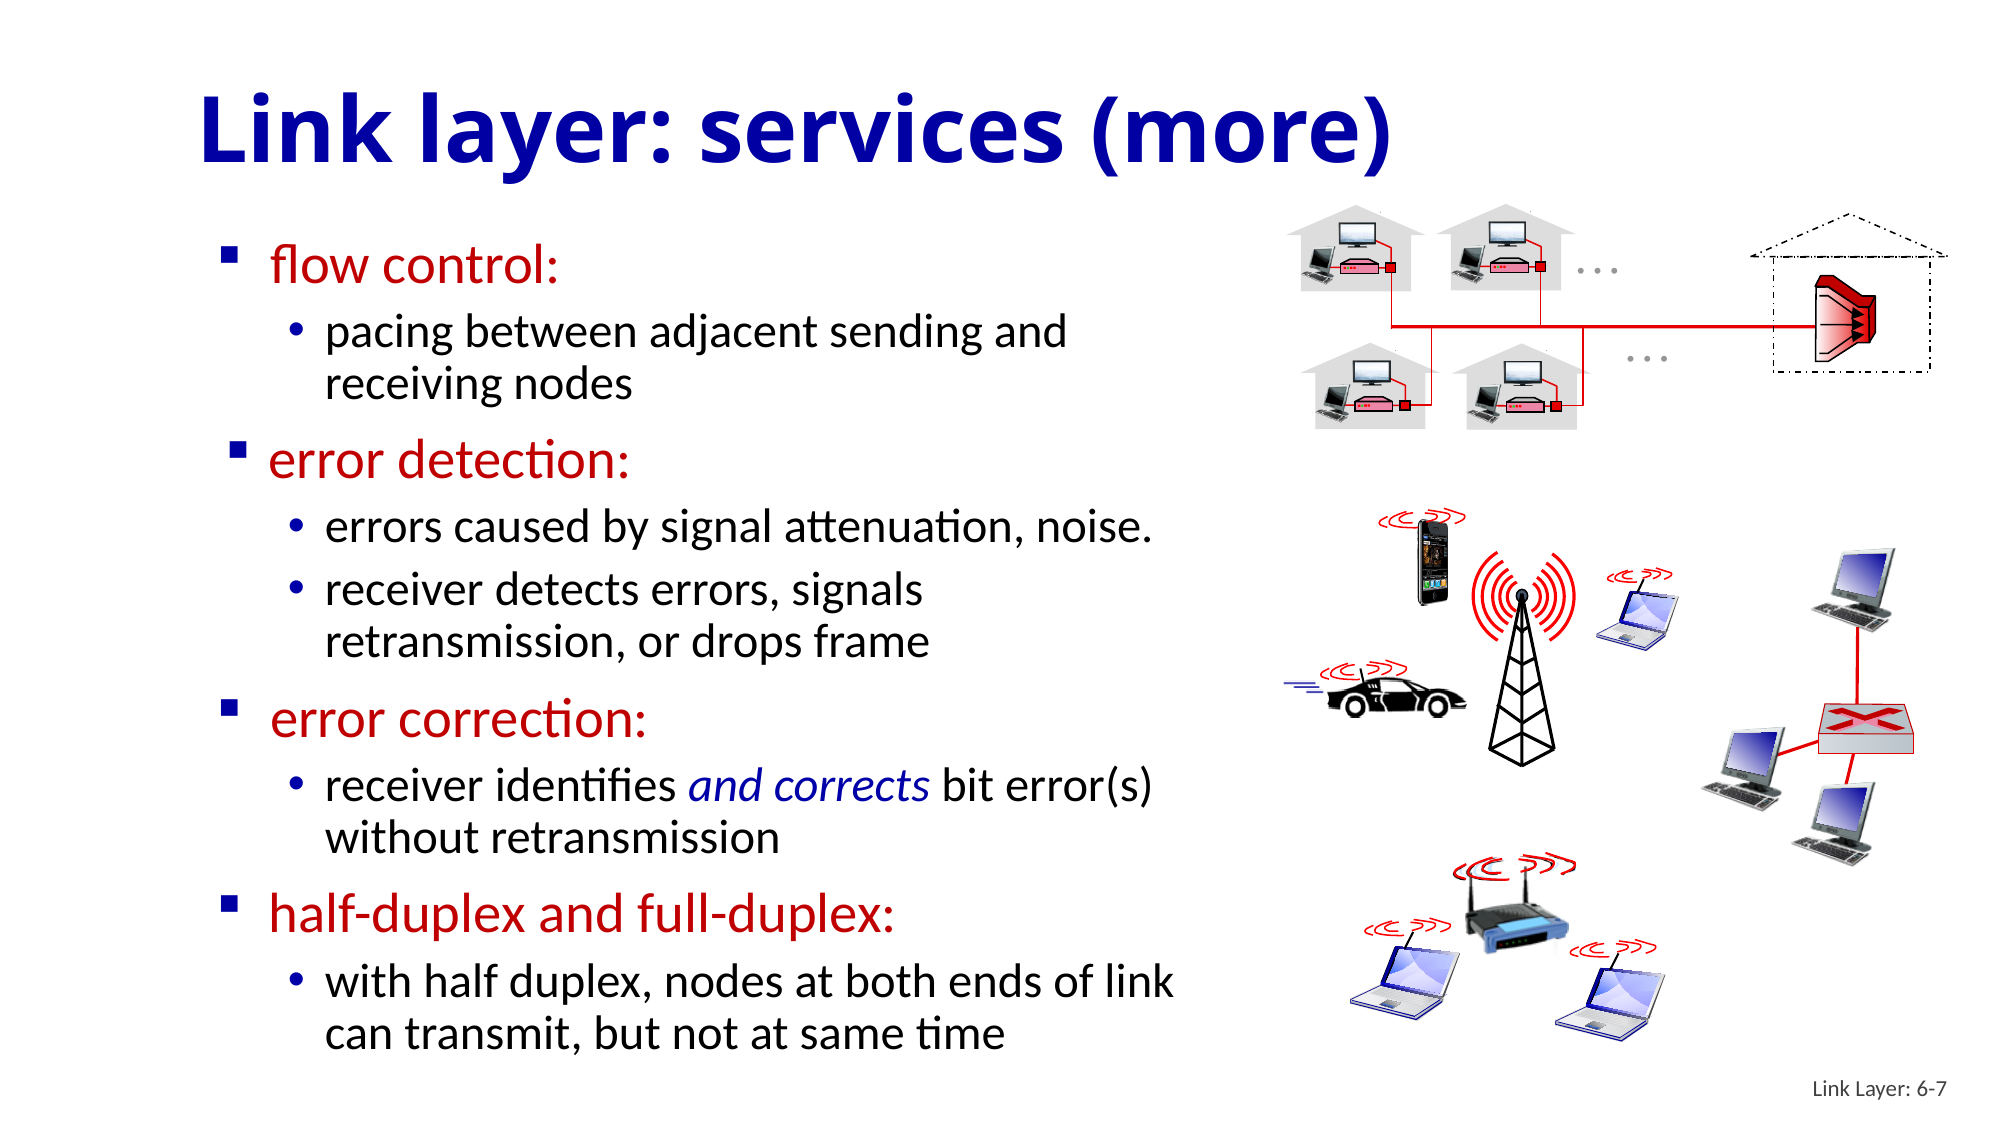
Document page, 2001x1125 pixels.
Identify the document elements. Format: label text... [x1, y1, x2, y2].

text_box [1283, 660, 1467, 718]
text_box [1818, 703, 1914, 754]
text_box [1596, 568, 1679, 653]
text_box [1286, 203, 1949, 430]
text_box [1489, 593, 1555, 766]
title Link layer: services (more) [181, 59, 1907, 207]
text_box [1378, 508, 1466, 606]
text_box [1349, 852, 1666, 1044]
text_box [1771, 779, 1878, 873]
text_box flow control: pacing between adjacent sending and receiving nodes error detection: errors caused by signal attenuation, noise. receiver detects errors, signals retransmission, or drops frame error correction: receiver identifies and corrects bit error(s) without retransmission half-duplex and full-duplex: with half duplex, nodes at both ends of link can transmit, but not at same time [199, 226, 1207, 1073]
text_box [1790, 544, 1898, 639]
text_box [1473, 537, 1575, 652]
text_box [1681, 723, 1788, 818]
slide_number Link Layer: 6-7 [1512, 1056, 1963, 1117]
